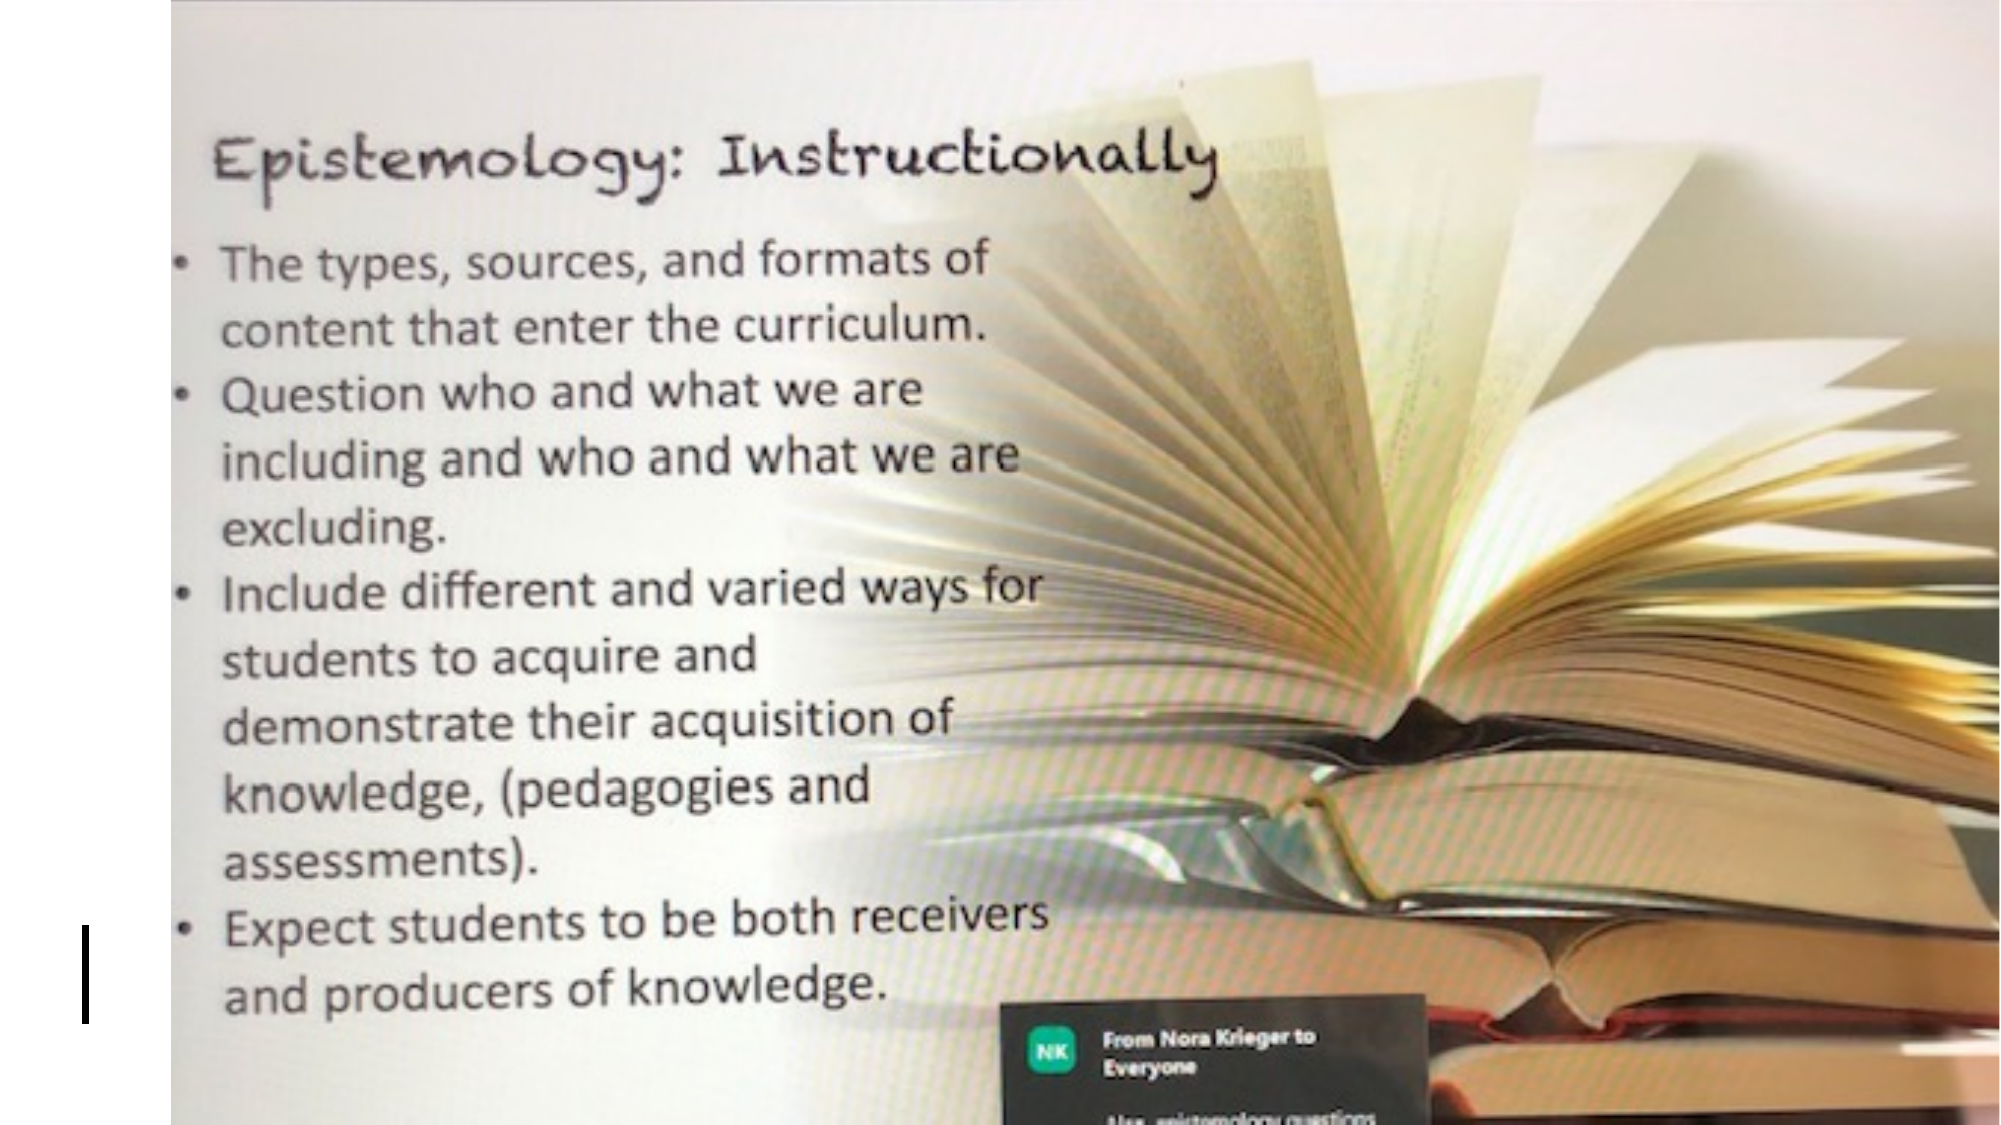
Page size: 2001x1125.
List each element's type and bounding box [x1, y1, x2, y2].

text_box [0, 0, 170, 1125]
picture [170, 0, 2000, 1125]
